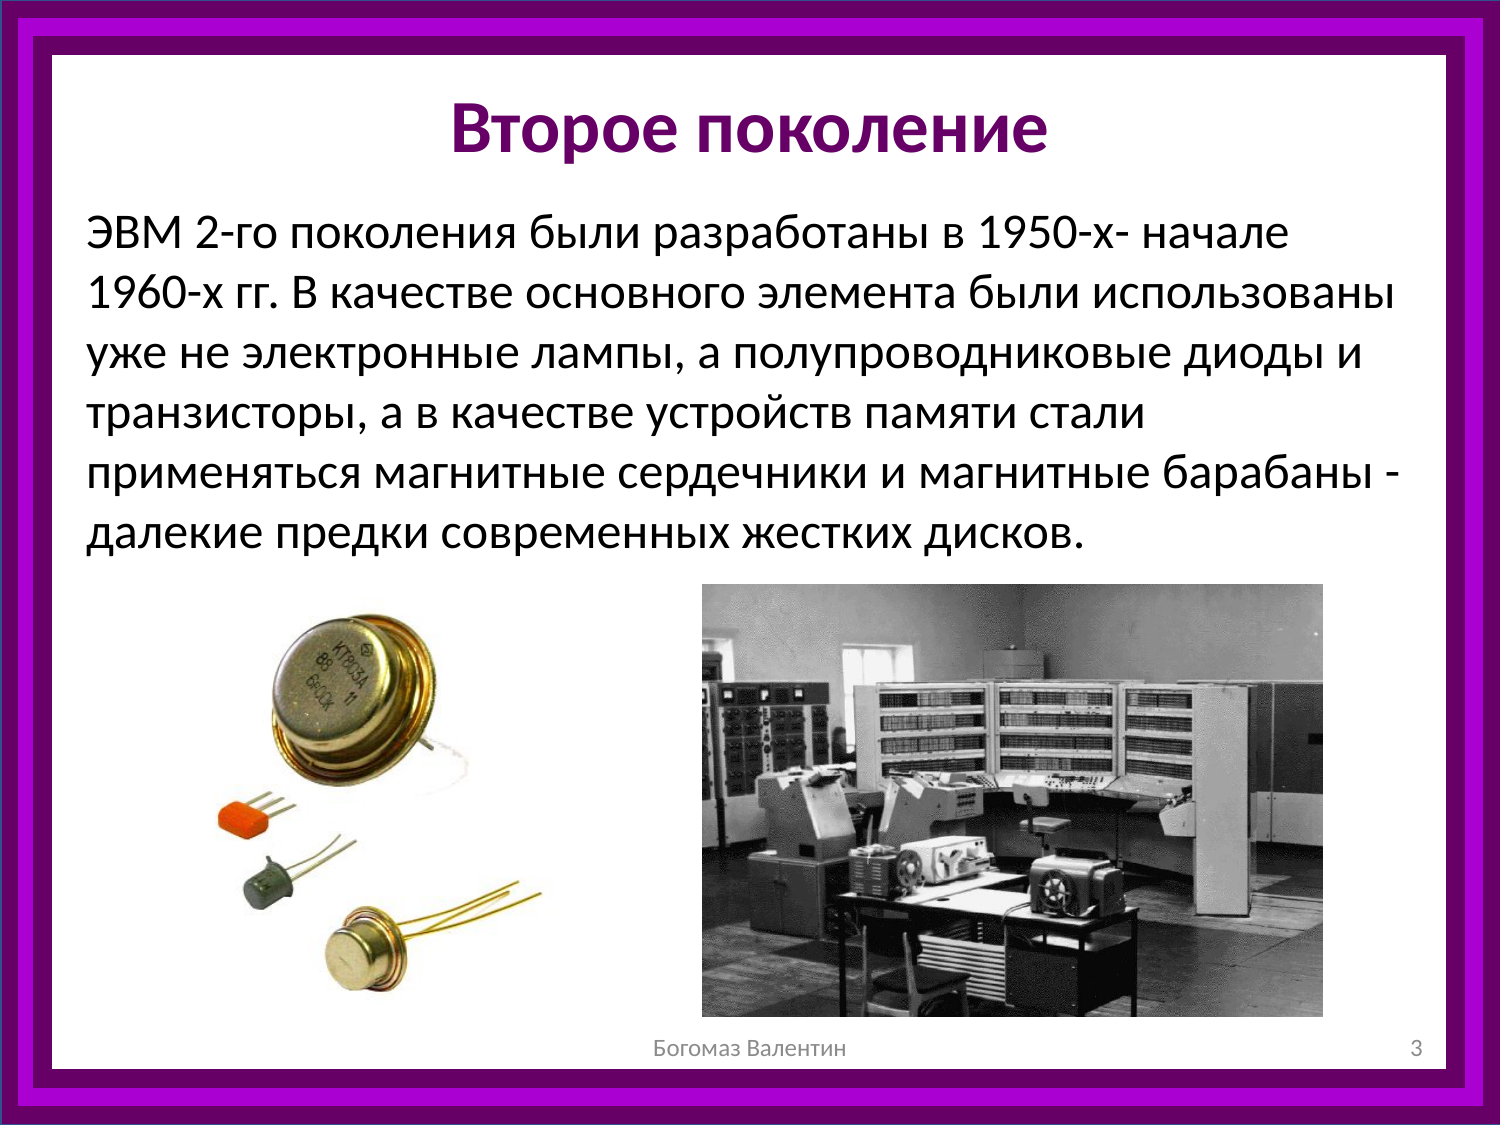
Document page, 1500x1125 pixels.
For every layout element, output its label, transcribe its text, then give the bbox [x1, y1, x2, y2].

text_box ЭВМ 2-го поколения были разработаны в 1950-х- начале 1960-х гг. В качестве основного элемента были использованы уже не электронные лампы, а полупроводниковые диоды и транзисторы, а в качестве устройств памяти стали применяться магнитные сердечники и магнитные барабаны - далекие предки современных жестких дисков. [71, 191, 1423, 567]
text_box Второе поколение [177, 70, 1323, 176]
footer Богомаз Валентин [496, 1031, 1004, 1062]
slide_number 3 [1322, 1031, 1438, 1062]
picture [0, 0, 1500, 1125]
